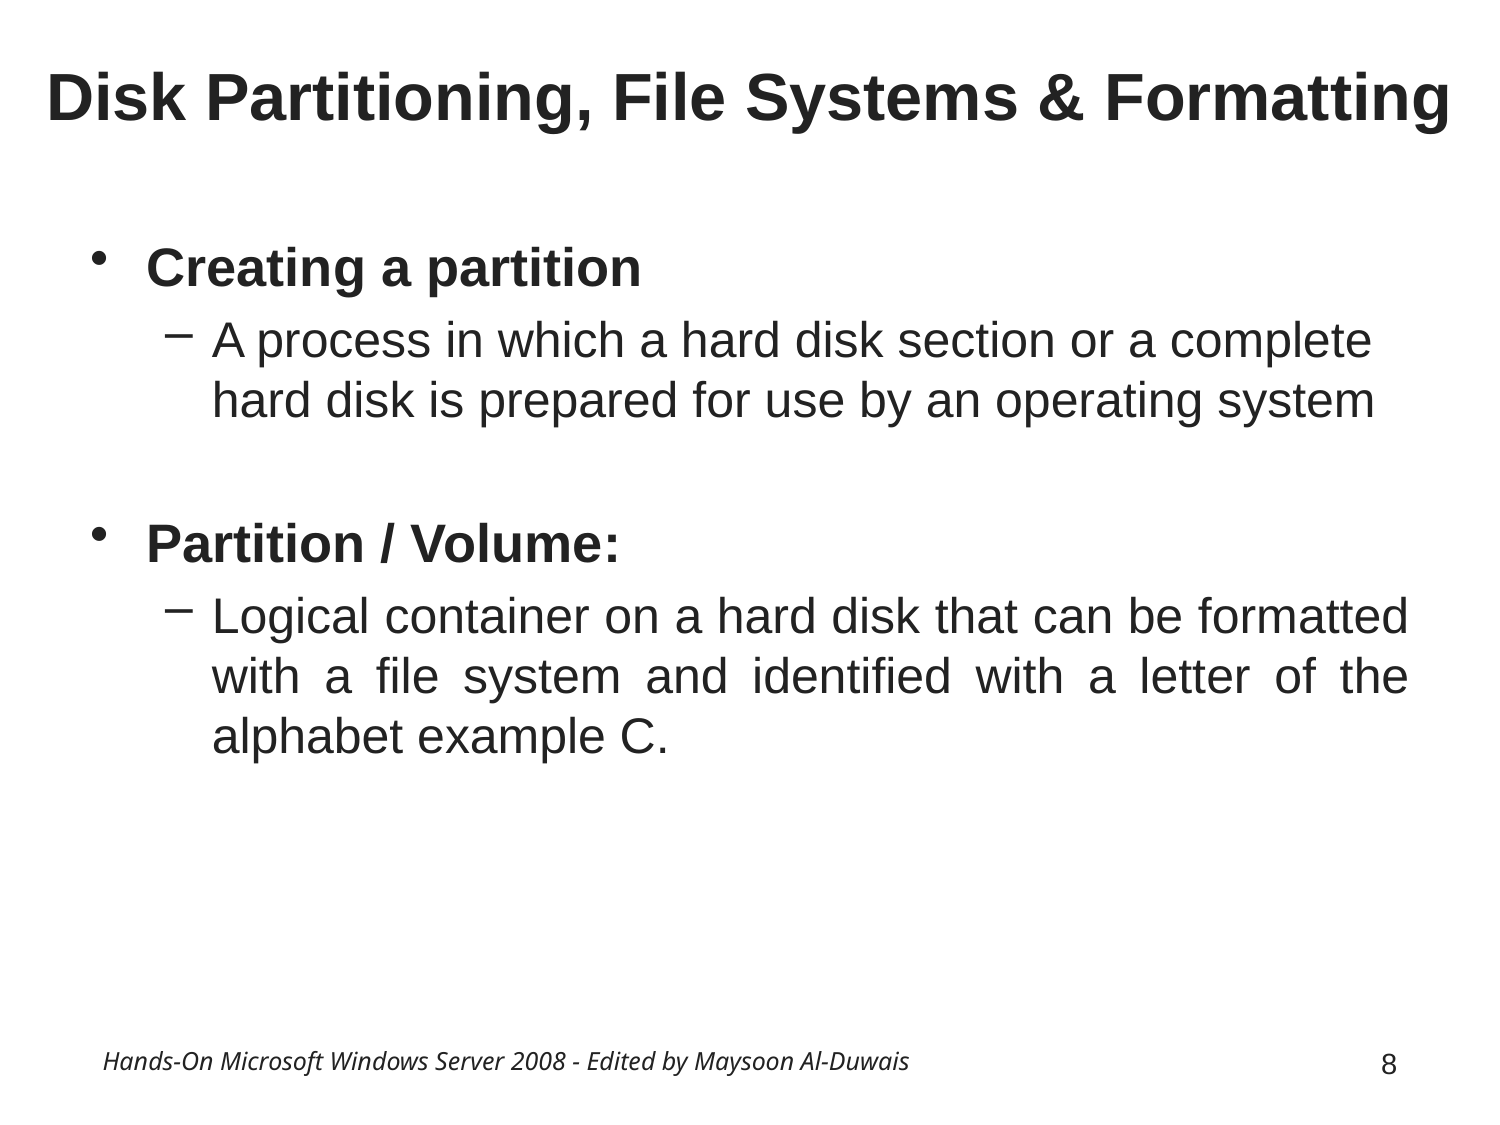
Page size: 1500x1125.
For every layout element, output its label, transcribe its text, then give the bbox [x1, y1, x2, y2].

slide_number 8 [1074, 1037, 1413, 1101]
title Disk Partitioning, File Systems & Formatting [0, 0, 1500, 201]
list Creating a partition A process in which a hard disk section or a complete hard disk is prepared for use by an operating system Partition / Volume: Logical container on a hard disk that can be formatted with a file system and identified with a letter of the alphabet example C. [74, 224, 1426, 938]
footer Hands-On Microsoft Windows Server 2008 - Edited by Maysoon Al-Duwais [87, 1037, 1074, 1101]
